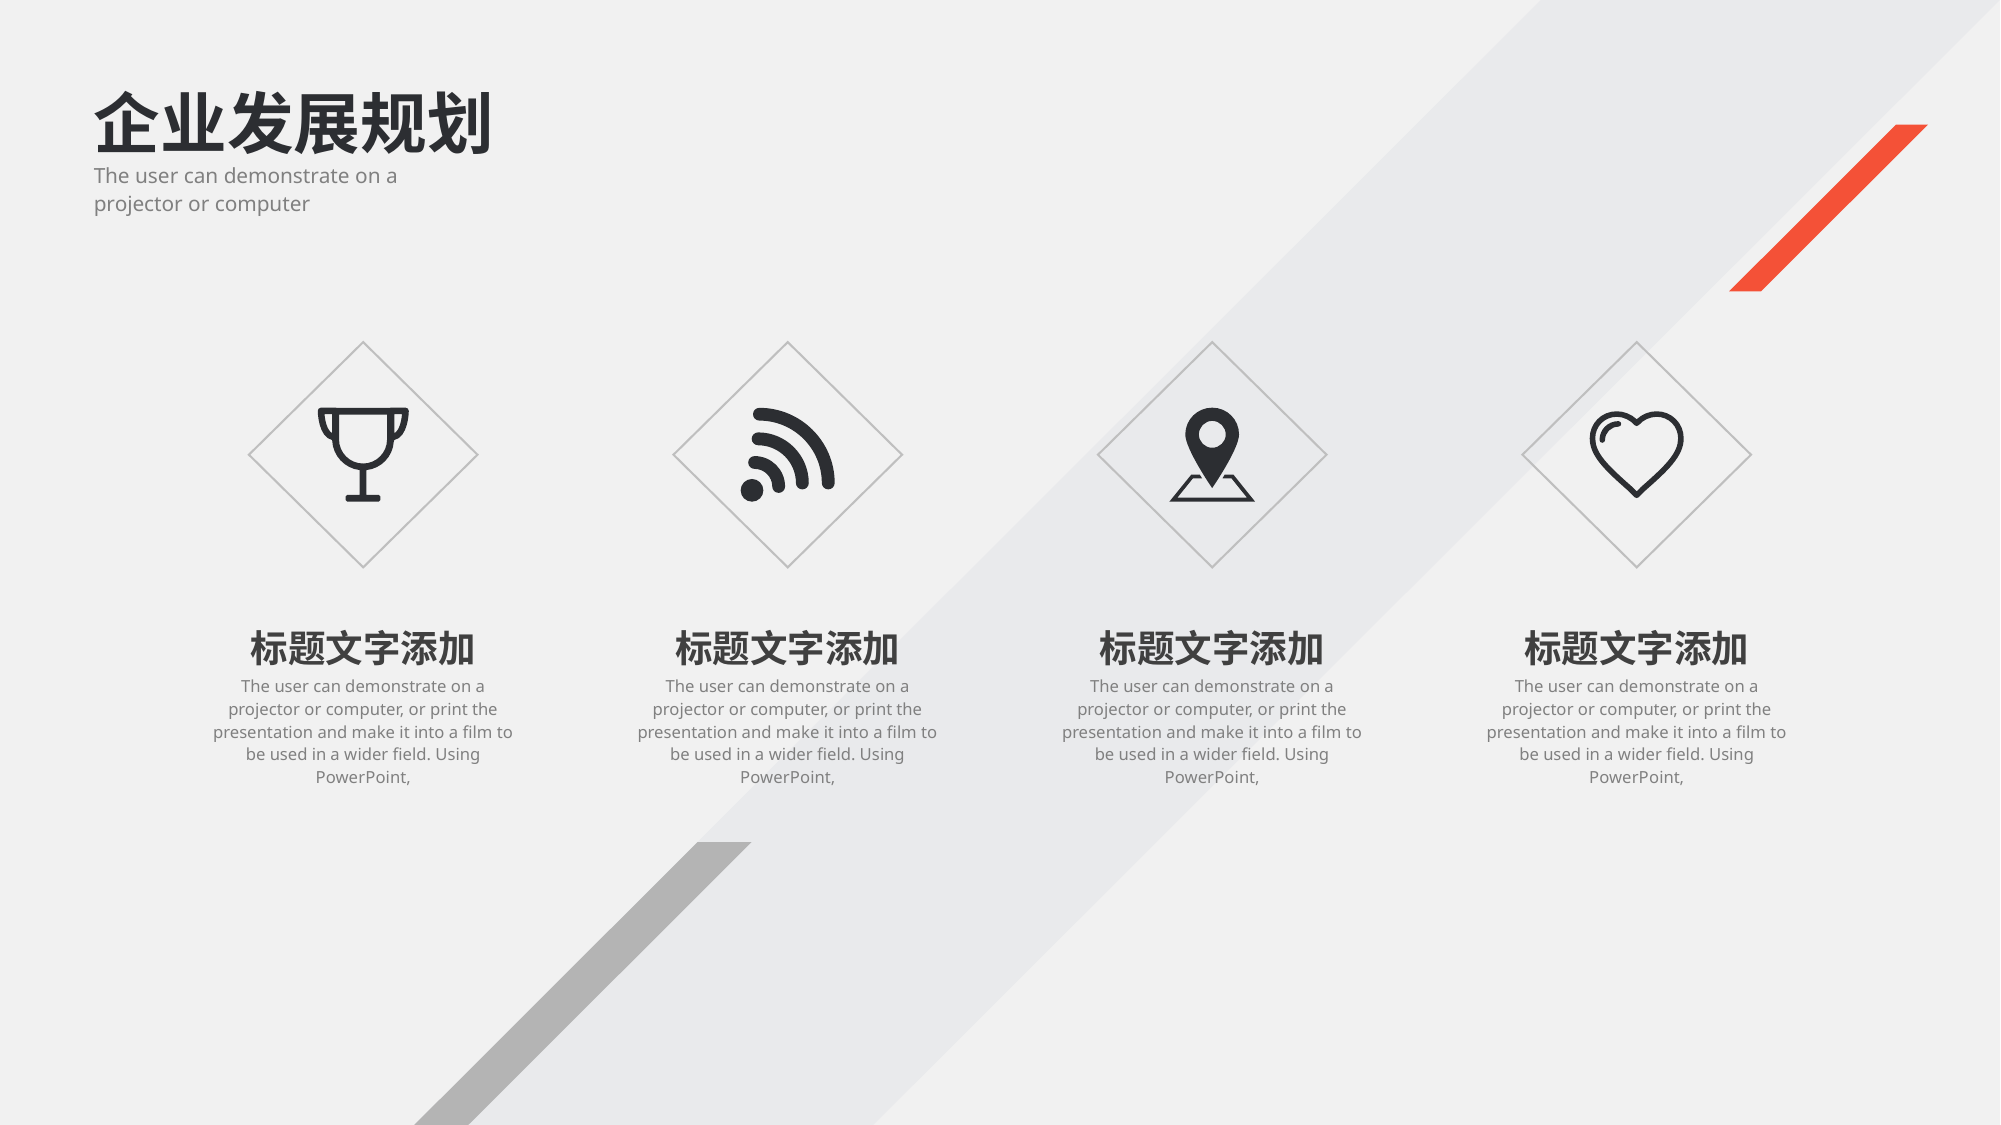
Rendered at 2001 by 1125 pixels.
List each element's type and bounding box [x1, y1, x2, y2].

text_box [617, 608, 958, 797]
text_box [1588, 410, 1685, 500]
text_box [1096, 340, 1329, 569]
text_box [739, 477, 765, 503]
text_box [1167, 406, 1258, 503]
text_box [193, 608, 534, 797]
text_box [1726, 123, 1931, 293]
text_box [316, 406, 410, 503]
text_box [751, 406, 836, 491]
text_box [412, 841, 755, 1125]
text_box [1466, 608, 1807, 797]
text_box [471, 0, 2000, 1125]
text_box [247, 340, 479, 569]
text_box [1042, 608, 1383, 797]
text_box [1520, 340, 1753, 569]
text_box [747, 455, 787, 494]
text_box [750, 431, 810, 491]
text_box [671, 340, 904, 569]
text_box [78, 58, 557, 225]
